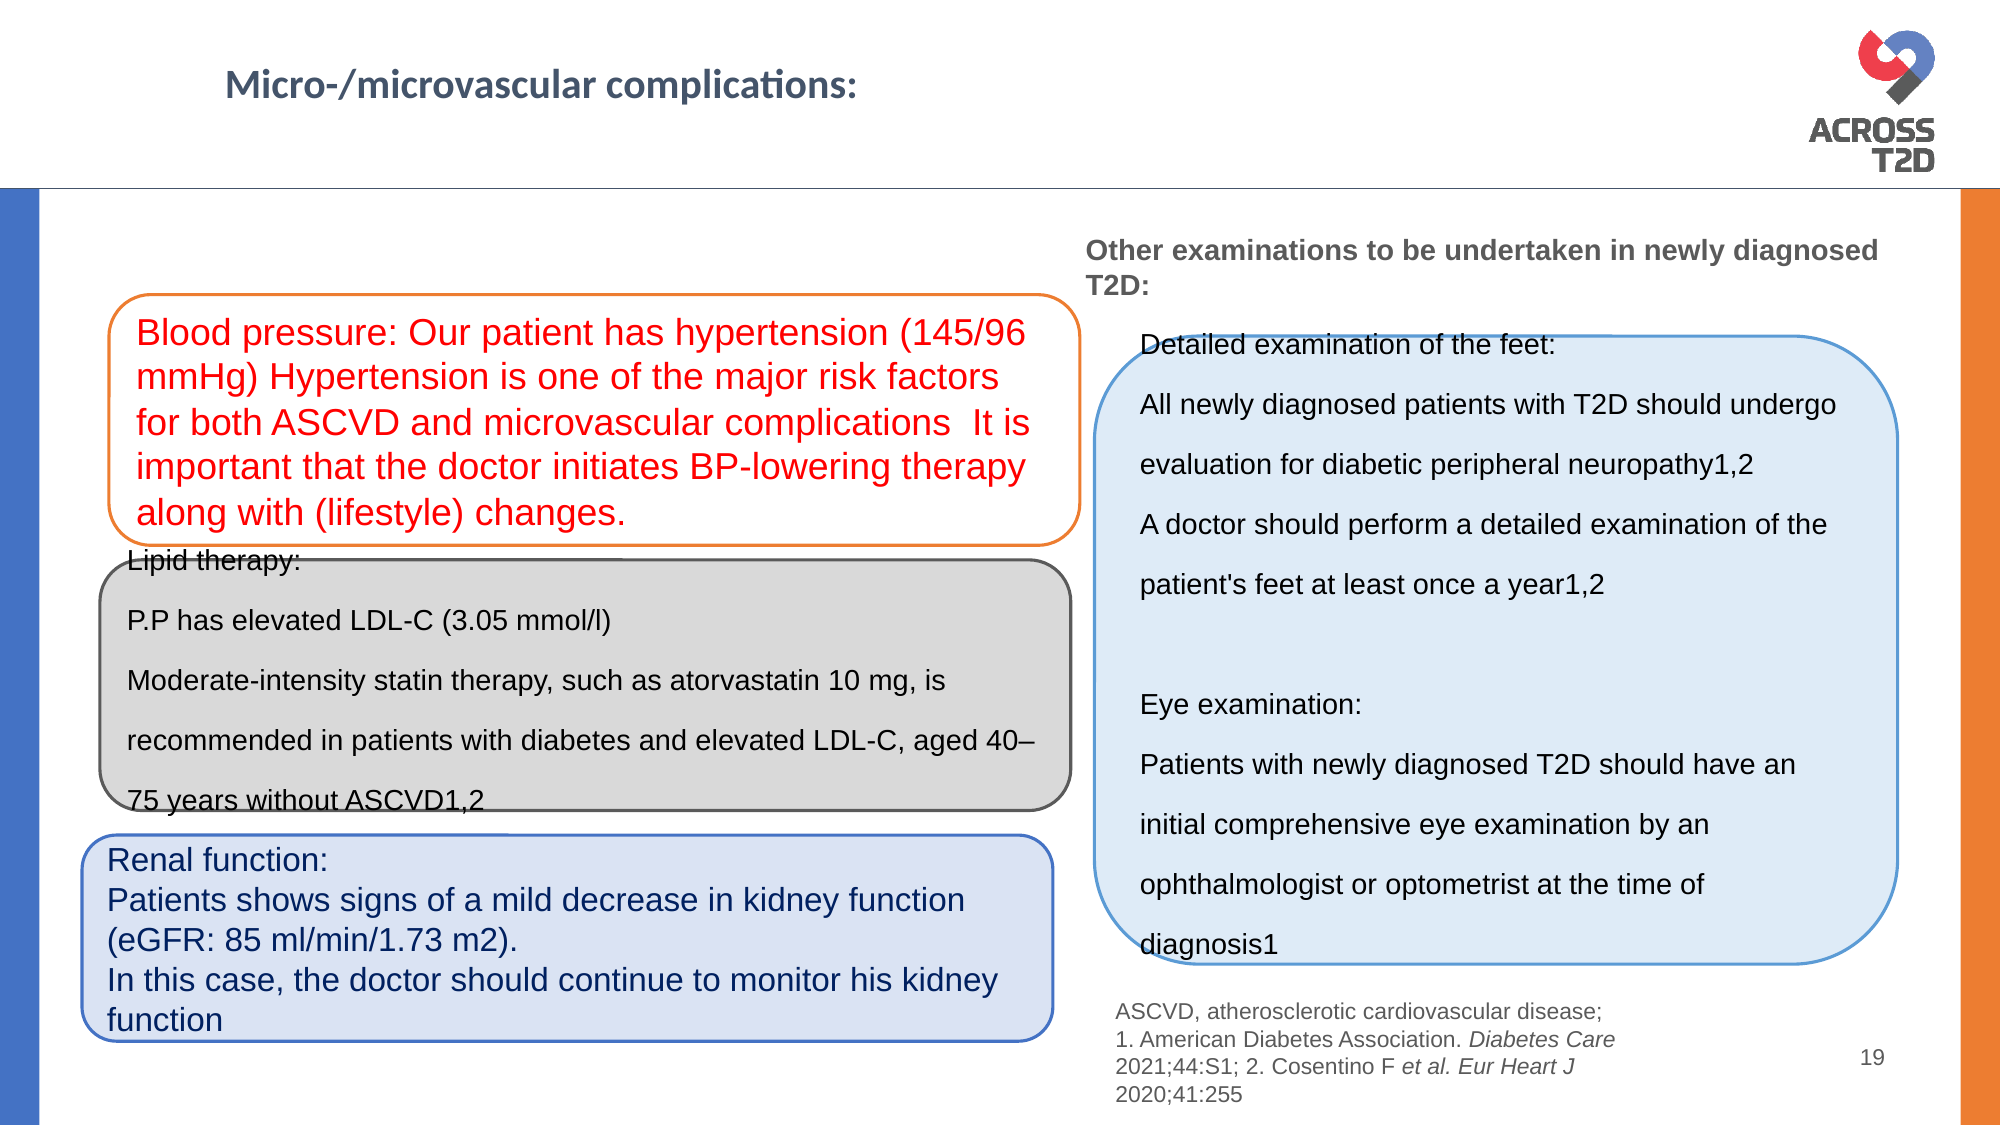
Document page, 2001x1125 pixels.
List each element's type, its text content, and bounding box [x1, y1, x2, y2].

text_box Detailed examination of the feet: All newly diagnosed patients with T2D should undergo evaluation for diabetic peripheral neuropathy1,2 A doctor should perform a detailed examination of the patient's feet at least once a year1,2 Eye examination: Patients with newly diagnosed T2D should have an initial comprehensive eye examination by an ophthalmologist or optometrist at the time of diagnosis1 [1093, 335, 1899, 965]
text_box Blood pressure: Our patient has hypertension (145/96 mmHg) Hypertension is one of the major risk factors for both ASCVD and microvascular complications It is important that the doctor initiates BP-lowering therapy along with (lifestyle) changes. [108, 294, 1081, 546]
slide_number 19 [1803, 1035, 1900, 1095]
picture [1800, 18, 1939, 183]
footer ASCVD, atherosclerotic cardiovascular disease; 1. American Diabetes Association. Diabetes Care 2021;44:S1; 2. Cosentino F et al. Eur Heart J 2020;41:255 [1100, 989, 1658, 1069]
list Micro-/microvascular complications: [209, 35, 1080, 135]
text_box Lipid therapy: P.P has elevated LDL-C (3.05 mmol/l) Moderate-intensity statin therapy, such as atorvastatin 10 mg, is recommended in patients with diabetes and elevated LDL-C, aged 40–75 years without ASCVD1,2 [99, 559, 1072, 812]
text_box [125, 816, 1125, 877]
text_box Renal function: Patients shows signs of a mild decrease in kidney function (eGFR: 85 ml/min/1.73 m2). In this case, the doctor should continue to monitor his kidney function [81, 834, 1054, 1042]
text_box Other examinations to be undertaken in newly diagnosed T2D: [1070, 223, 1930, 309]
